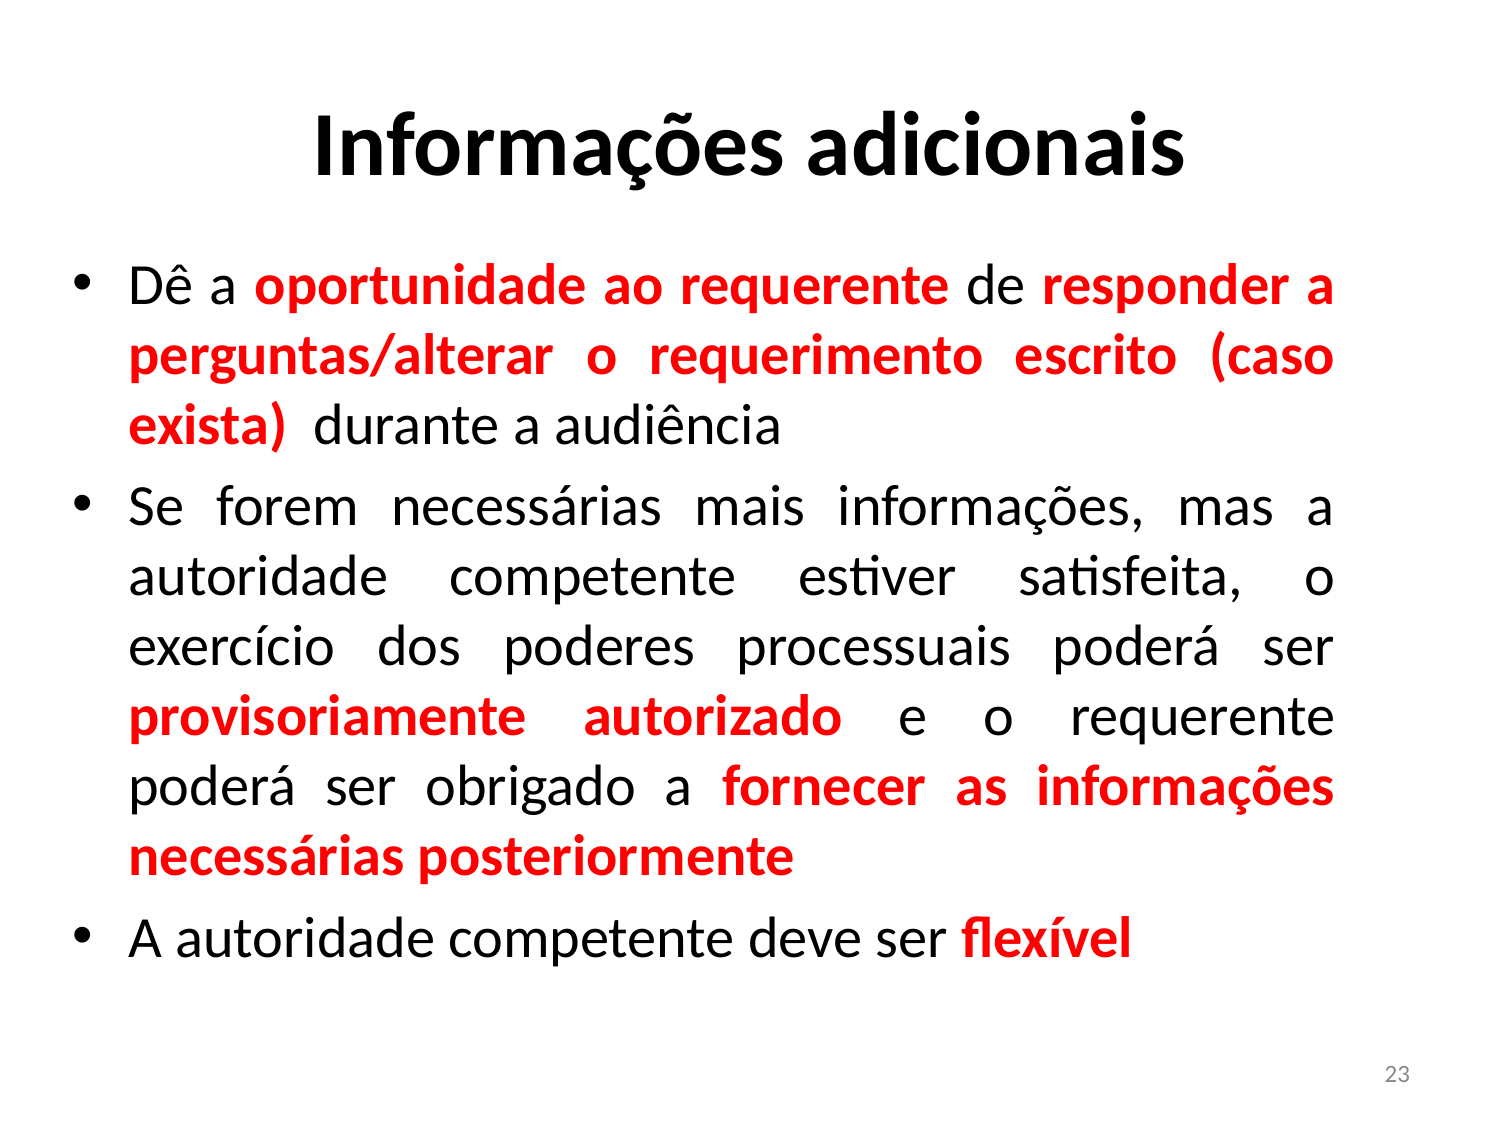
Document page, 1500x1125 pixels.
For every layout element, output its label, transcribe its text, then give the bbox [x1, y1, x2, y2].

title Informações adicionais [75, 45, 1425, 233]
text_box Dê a oportunidade ao requerente de responder a perguntas/alterar o requerimento escrito (caso exista) durante a audiência Se forem necessárias mais informações, mas a autoridade competente estiver satisfeita, o exercício dos poderes processuais poderá ser provisoriamente autorizado e o requerente poderá ser obrigado a fornecer as informações necessárias posteriormente A autoridade competente deve ser flexível [57, 238, 1350, 1074]
slide_number 23 [1074, 1042, 1425, 1103]
